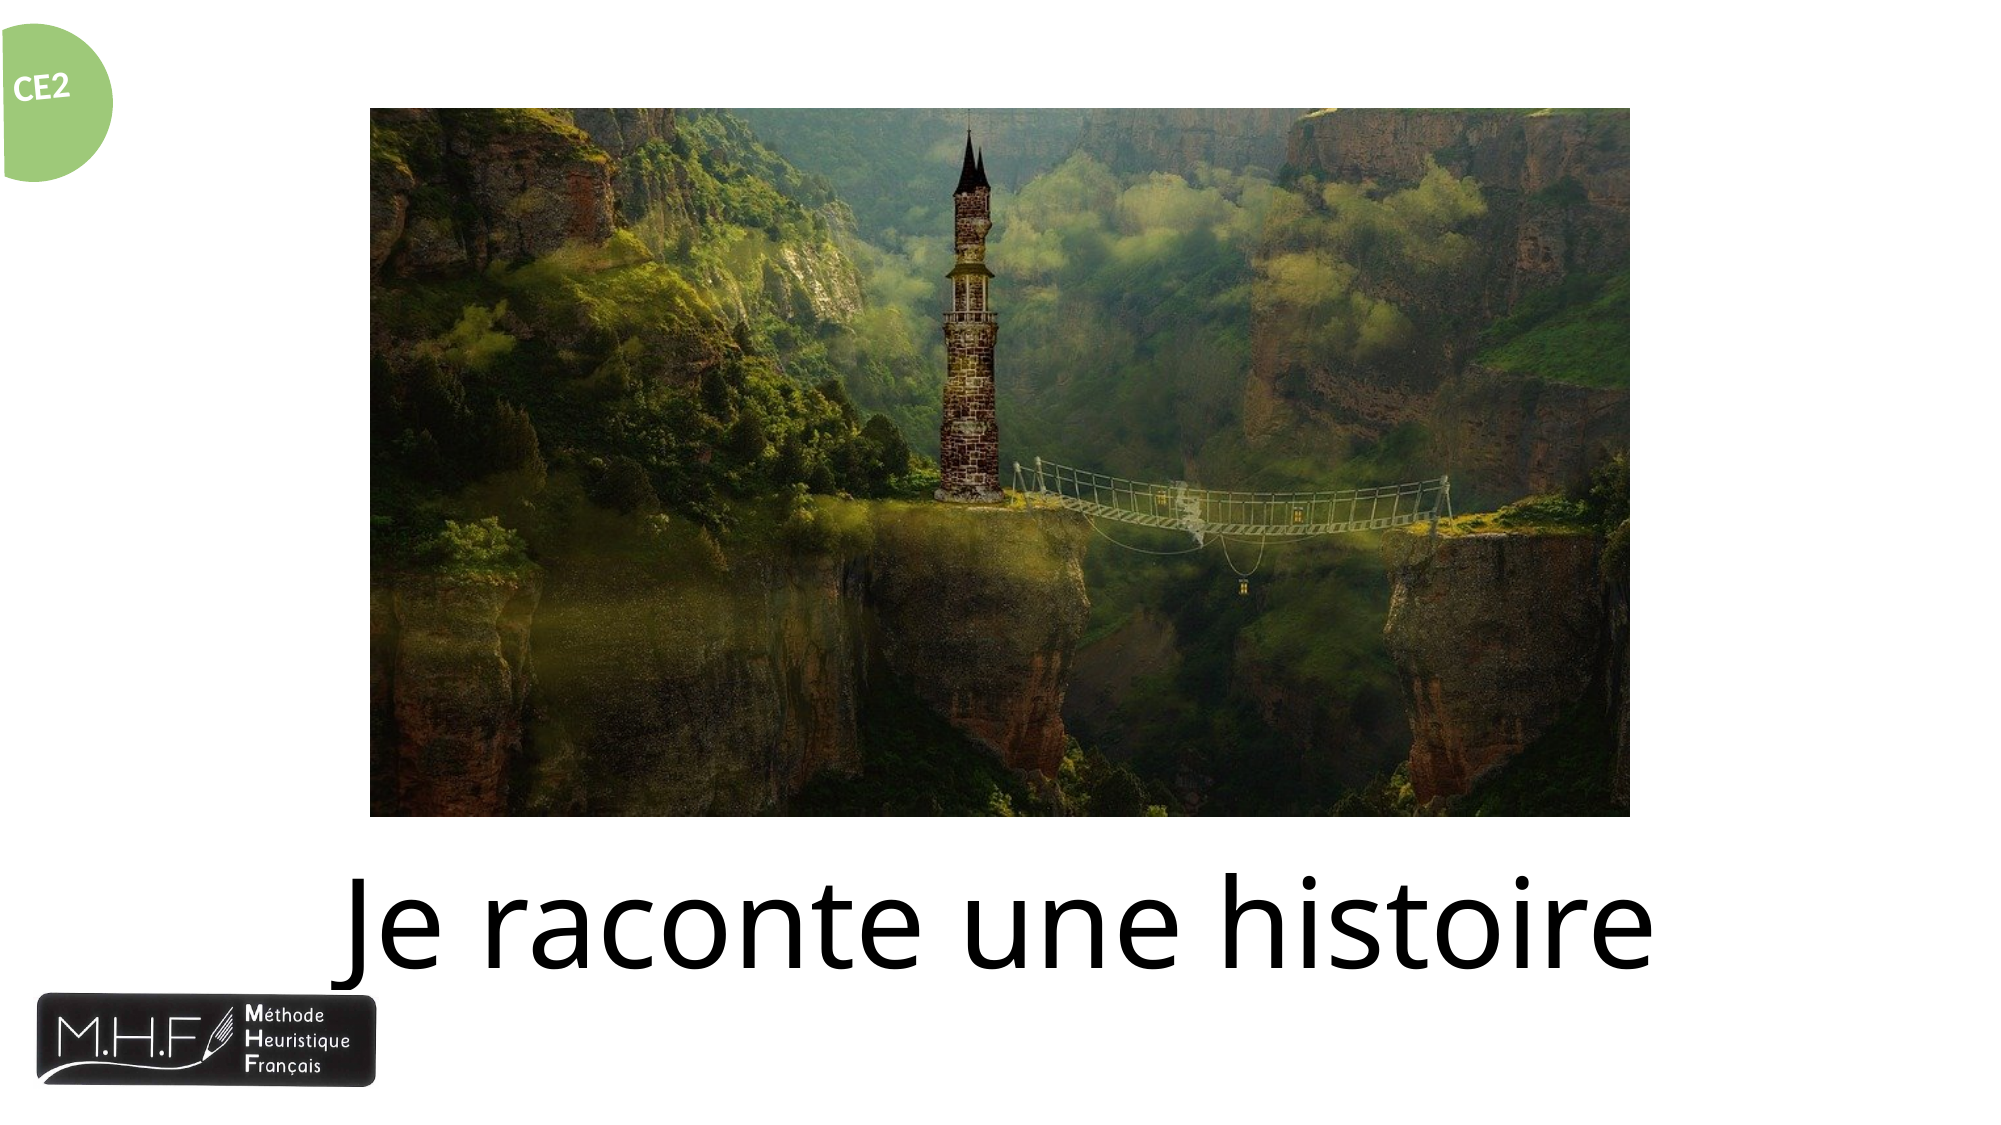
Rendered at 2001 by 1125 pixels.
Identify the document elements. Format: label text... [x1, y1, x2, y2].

subtitle Je raconte une histoire [249, 853, 1750, 1017]
text_box [2, 70, 114, 183]
picture [33, 990, 379, 1089]
text_box [1, 22, 94, 58]
picture [370, 108, 1630, 817]
text_box CE2 [0, 48, 111, 119]
